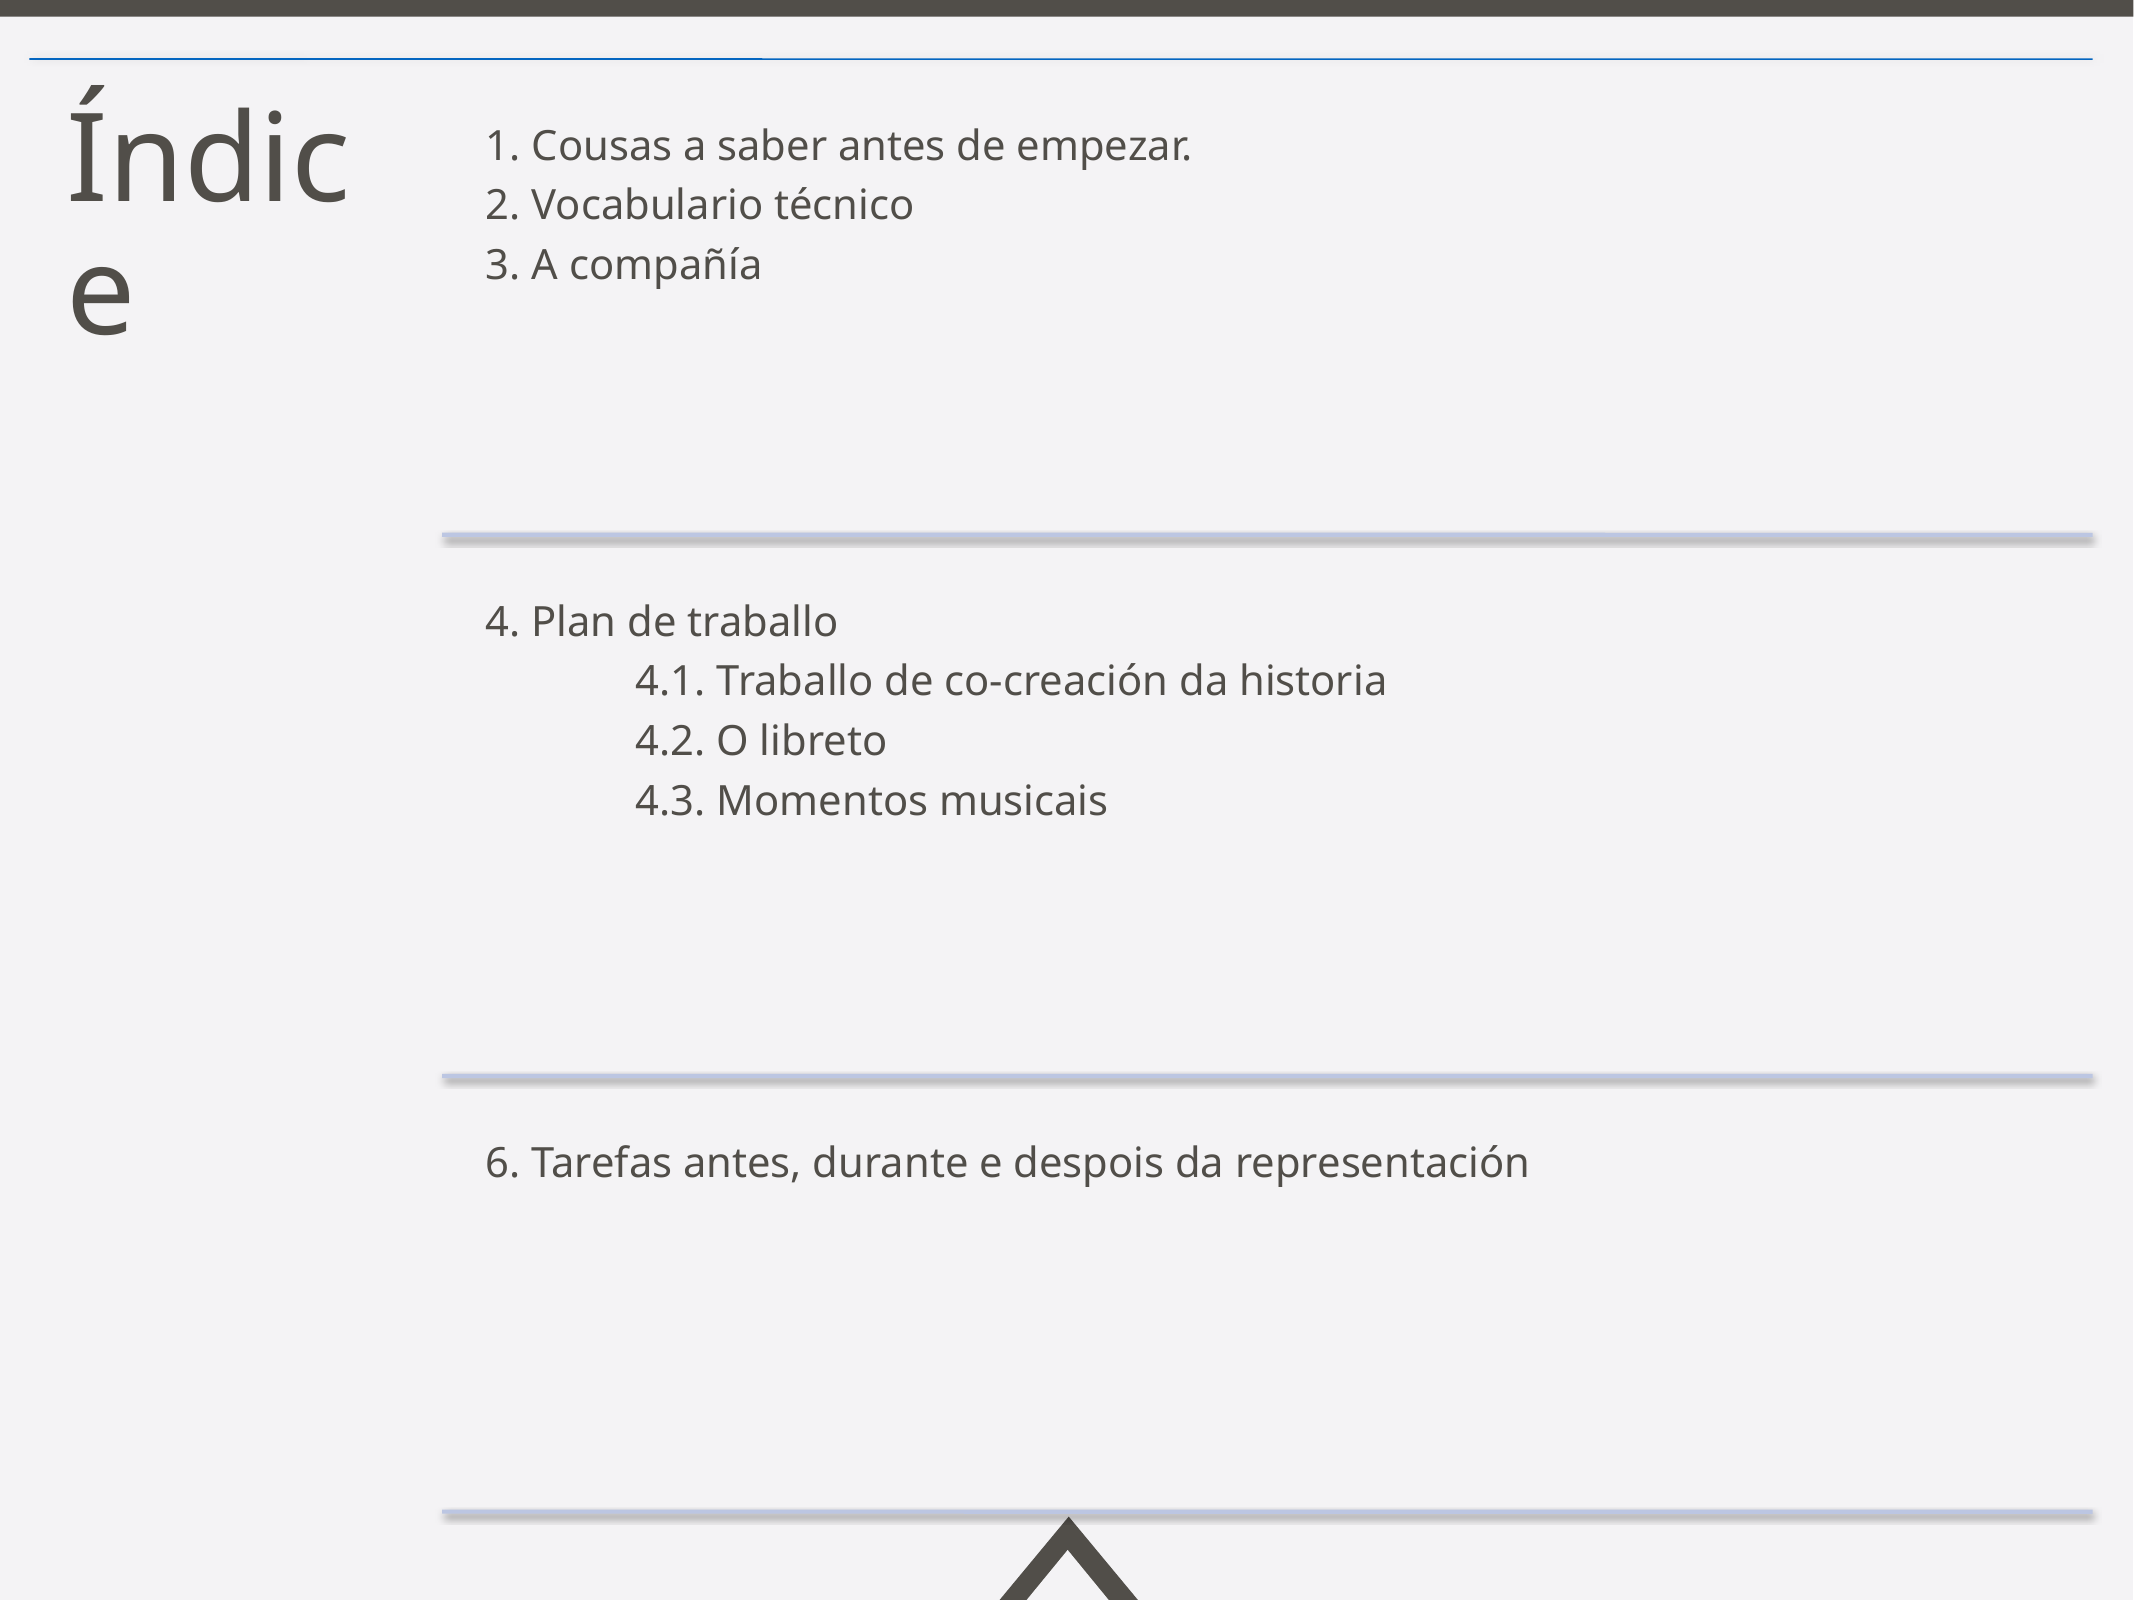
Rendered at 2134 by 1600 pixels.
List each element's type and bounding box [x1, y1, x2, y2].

text_box [29, 58, 2093, 1567]
